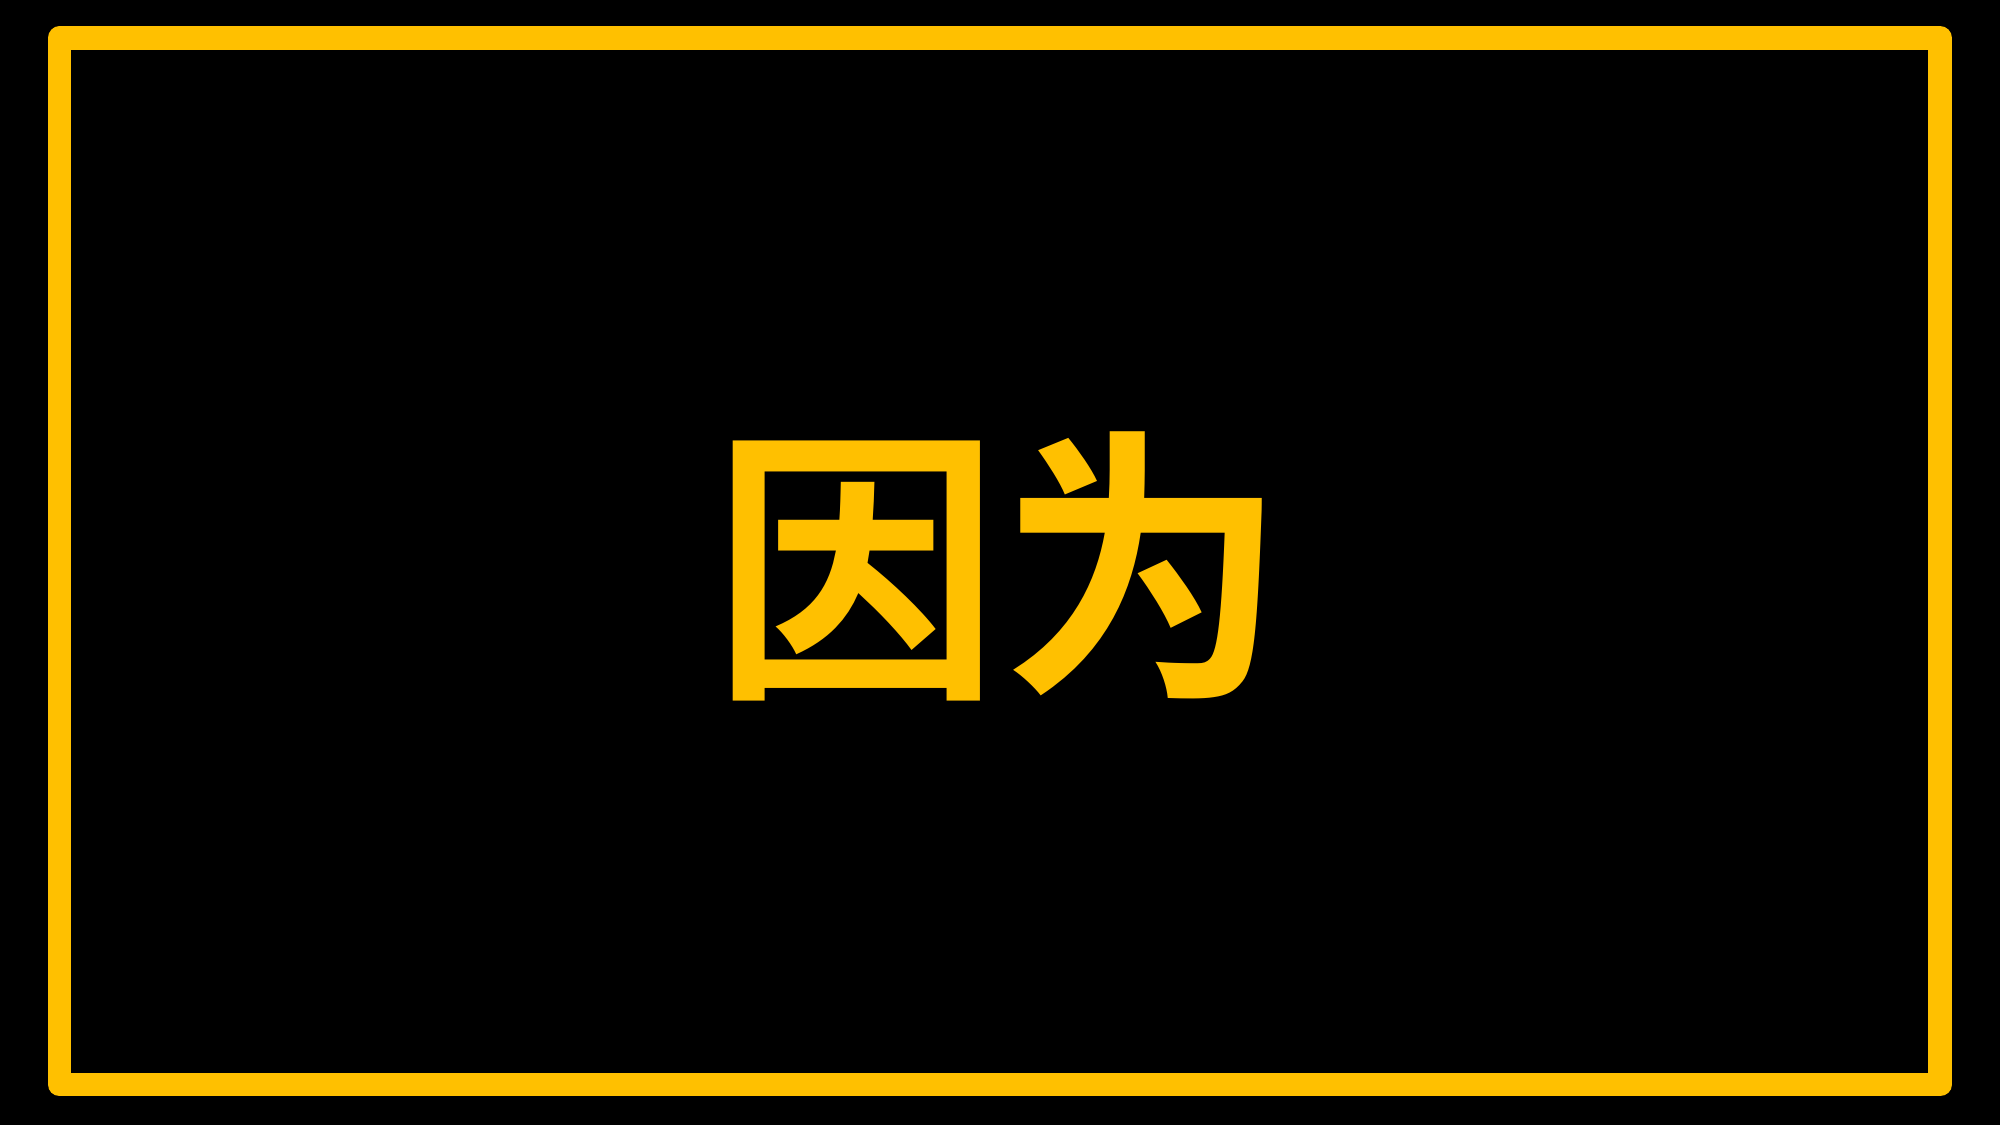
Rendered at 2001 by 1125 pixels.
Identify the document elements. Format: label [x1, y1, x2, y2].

text_box [59, 37, 1941, 1086]
